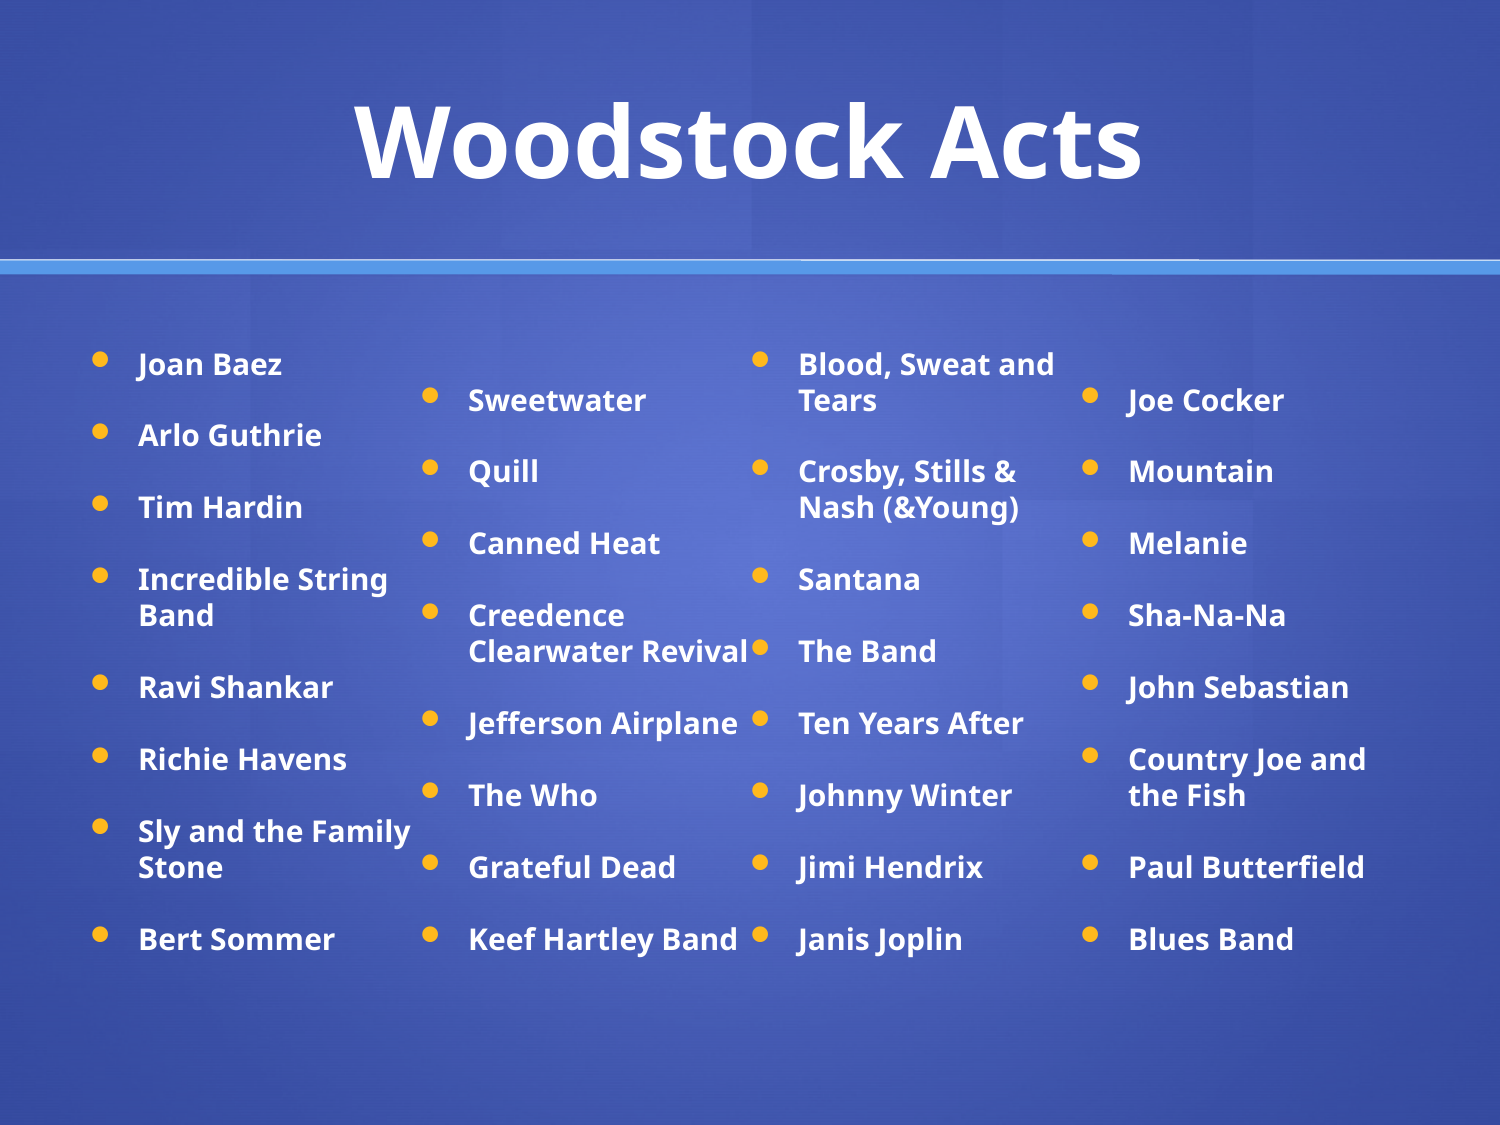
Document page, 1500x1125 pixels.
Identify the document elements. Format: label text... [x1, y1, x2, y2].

list Joan Baez Arlo Guthrie Tim Hardin Incredible String Band Ravi Shankar Richie Havens Sly and the Family Stone Bert Sommer Sweetwater Quill Canned Heat Creedence Clearwater Revival Jefferson Airplane The Who Grateful Dead Keef Hartley Band Blood, Sweat and Tears Crosby, Stills & Nash (&Young) Santana The Band Ten Years After Johnny Winter Jimi Hendrix Janis Joplin Joe Cocker Mountain Melanie Sha-Na-Na John Sebastian Country Joe and the Fish Paul Butterfield Blues Band [75, 337, 1425, 988]
title Woodstock Acts [75, 45, 1425, 233]
